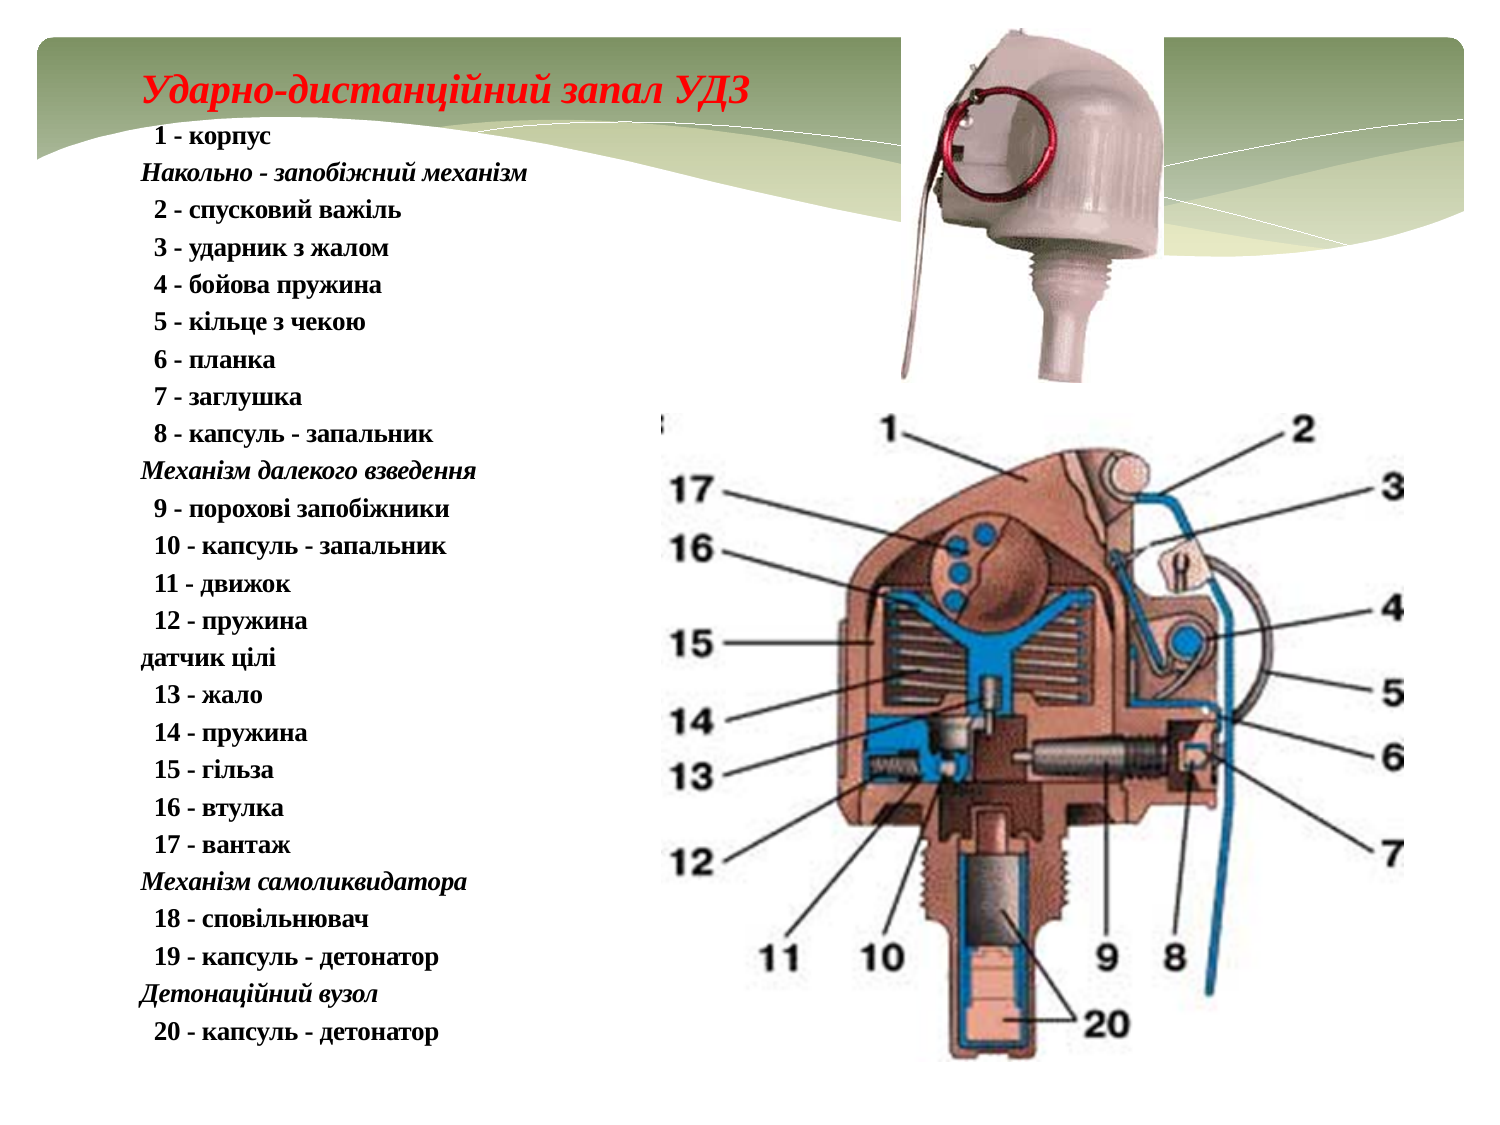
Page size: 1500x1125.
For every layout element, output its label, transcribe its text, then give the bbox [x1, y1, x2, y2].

picture [901, 28, 1164, 384]
picture [661, 413, 1404, 1063]
text_box Ударно-дистанційний запал УДЗ 1 - корпус Накольно - запобіжний механізм 2 - спусковий важіль 3 - ударник з жалом 4 - бойова пружина 5 - кільце з чекою 6 - планка 7 - заглушка 8 - капсуль - запальник Механізм далекого взведення 9 - порохові запобіжники 10 - капсуль - запальник 11 - движок 12 - пружина датчик цілі 13 - жало 14 - пружина 15 - гільза 16 - втулка 17 - вантаж Механізм самоликвидатора 18 - сповільнювач 19 - капсуль - детонатор Детонаційний вузол 20 - капсуль - детонатор [88, 47, 839, 1053]
